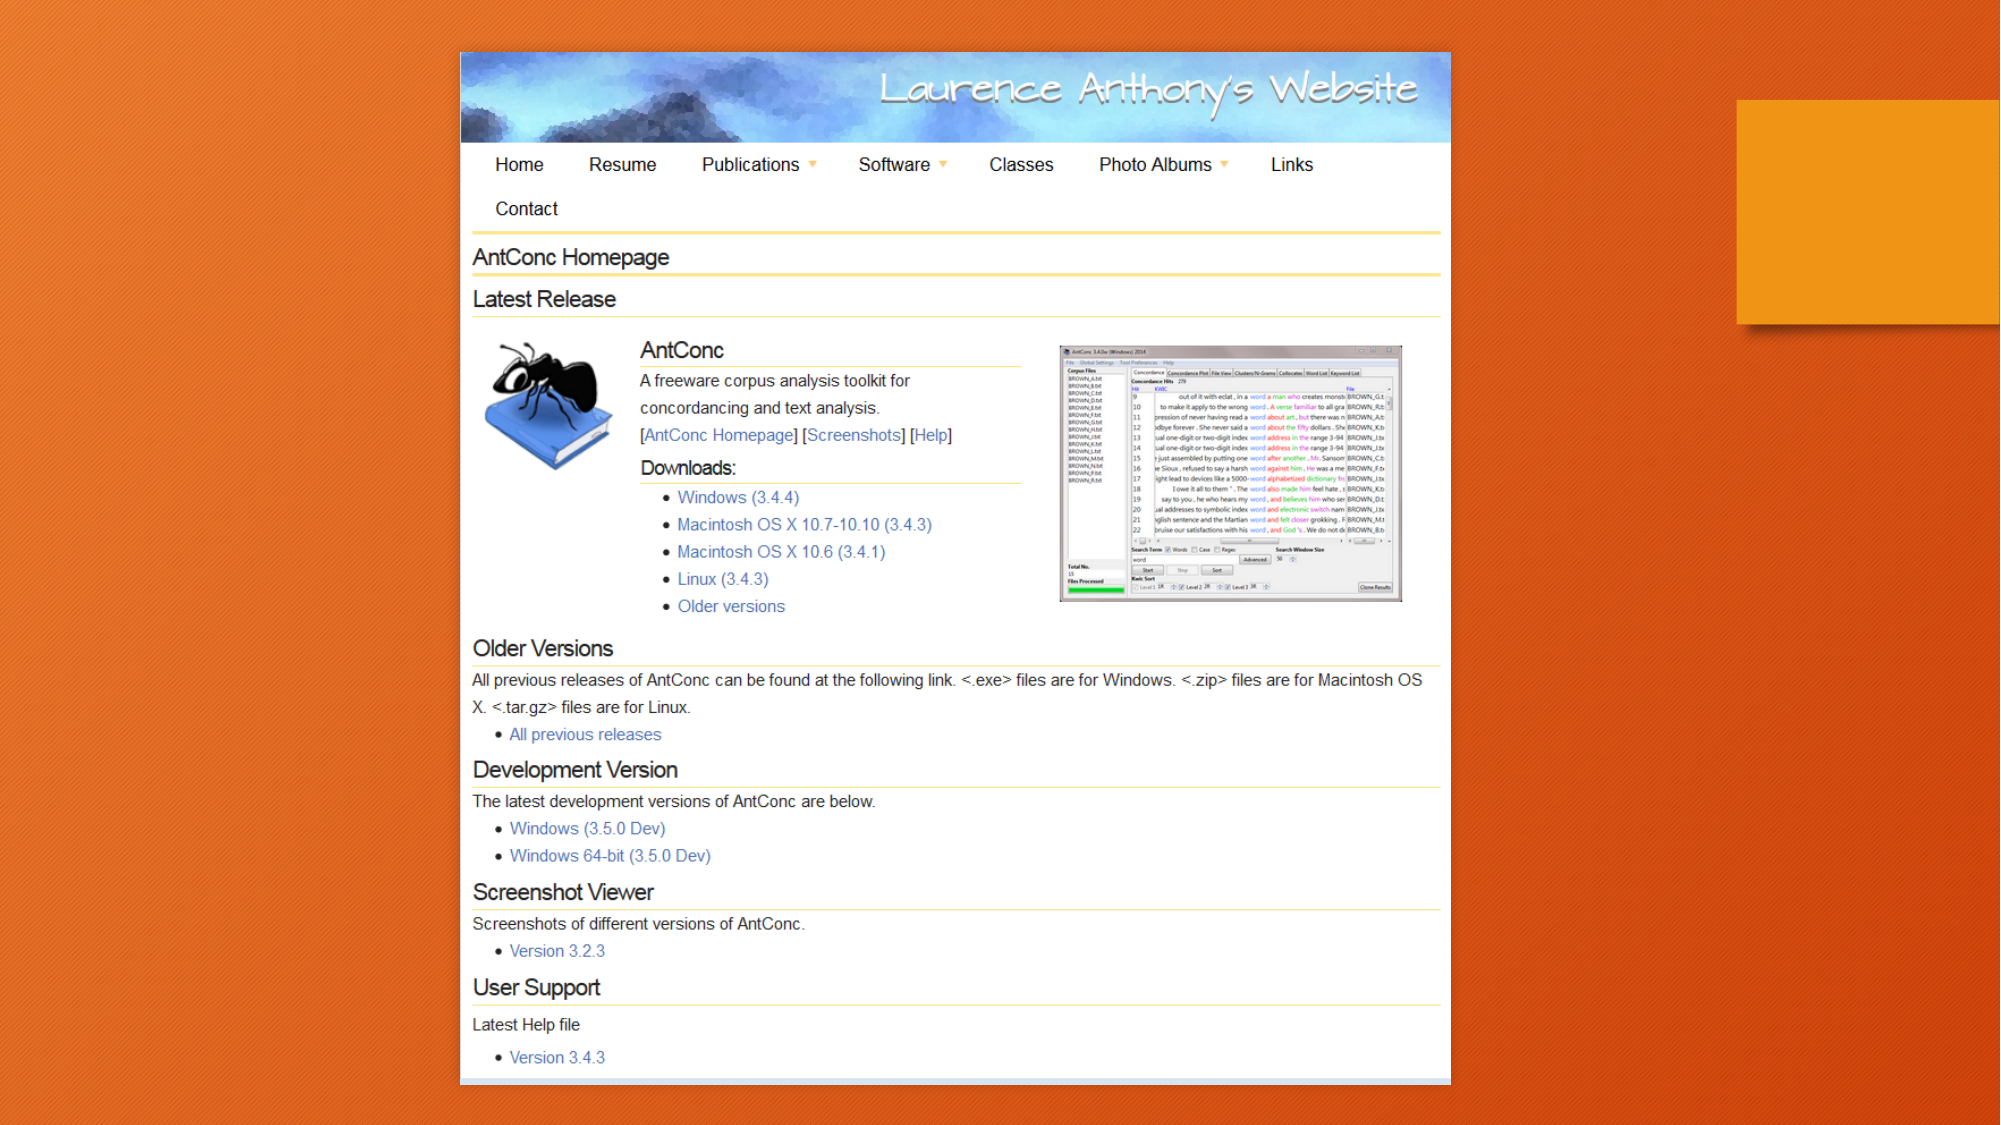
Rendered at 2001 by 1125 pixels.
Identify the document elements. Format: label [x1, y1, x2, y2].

picture [1736, 325, 2000, 347]
picture [460, 51, 1452, 1085]
